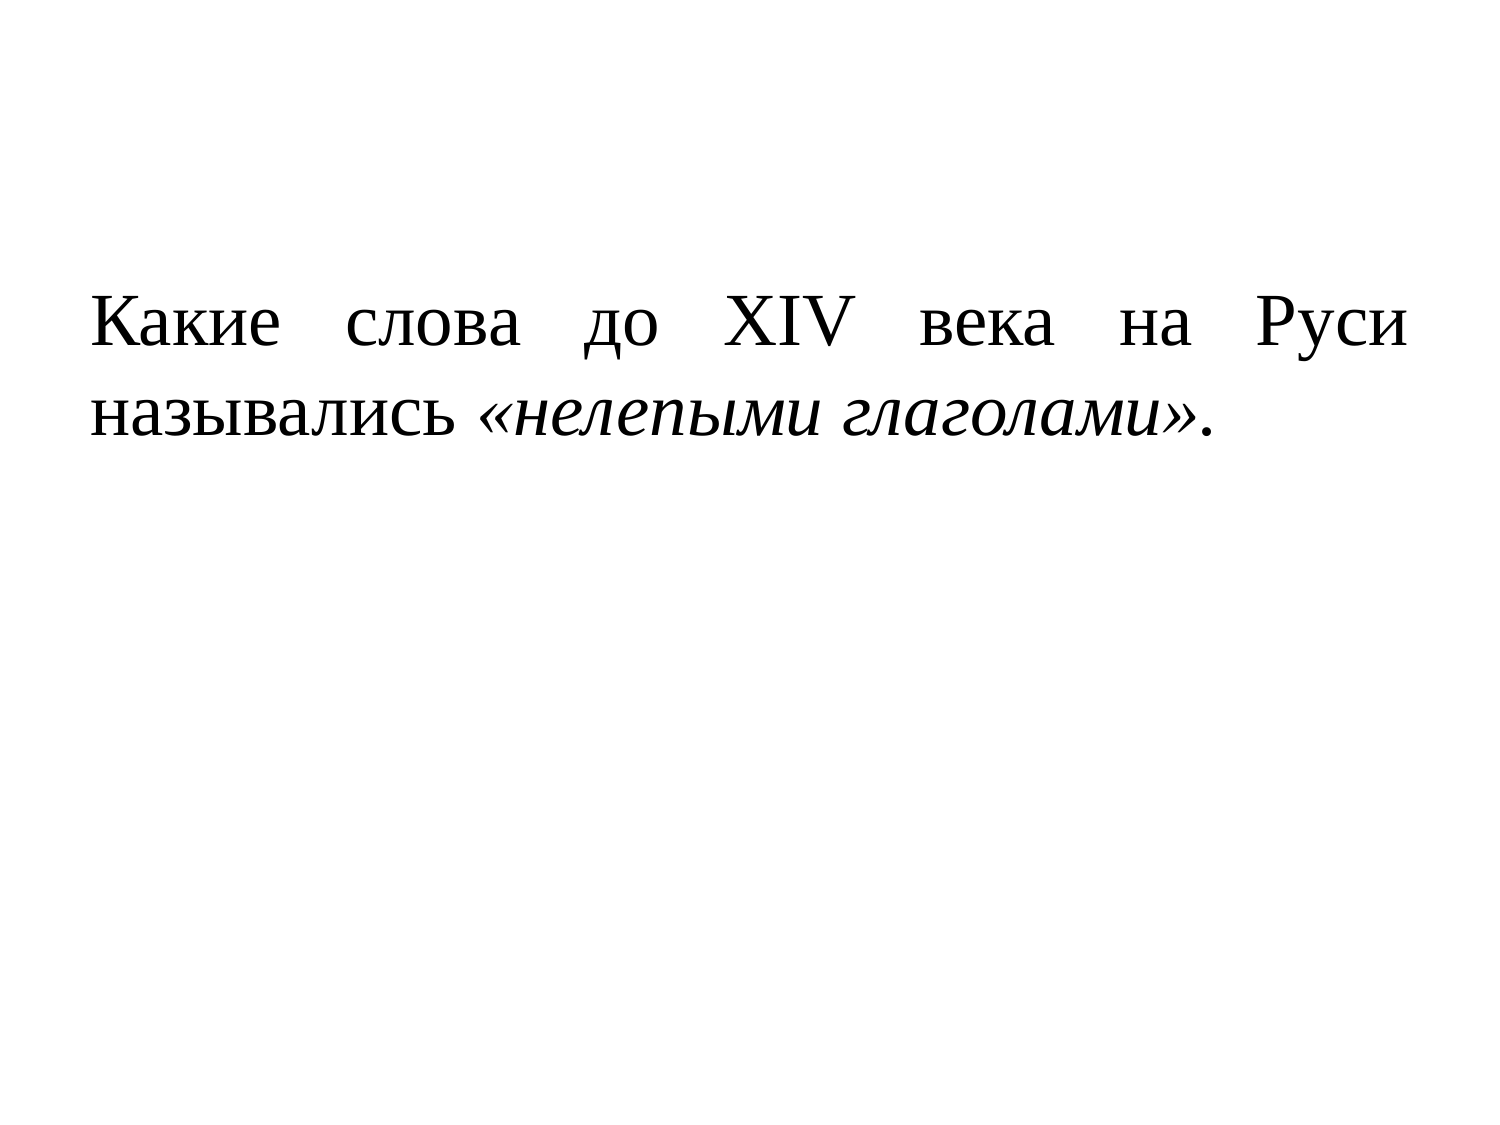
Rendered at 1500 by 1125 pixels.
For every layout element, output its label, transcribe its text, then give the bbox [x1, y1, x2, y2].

list Какие слова до XIV века на Руси назывались «нелепыми глаголами». [75, 262, 1425, 1005]
